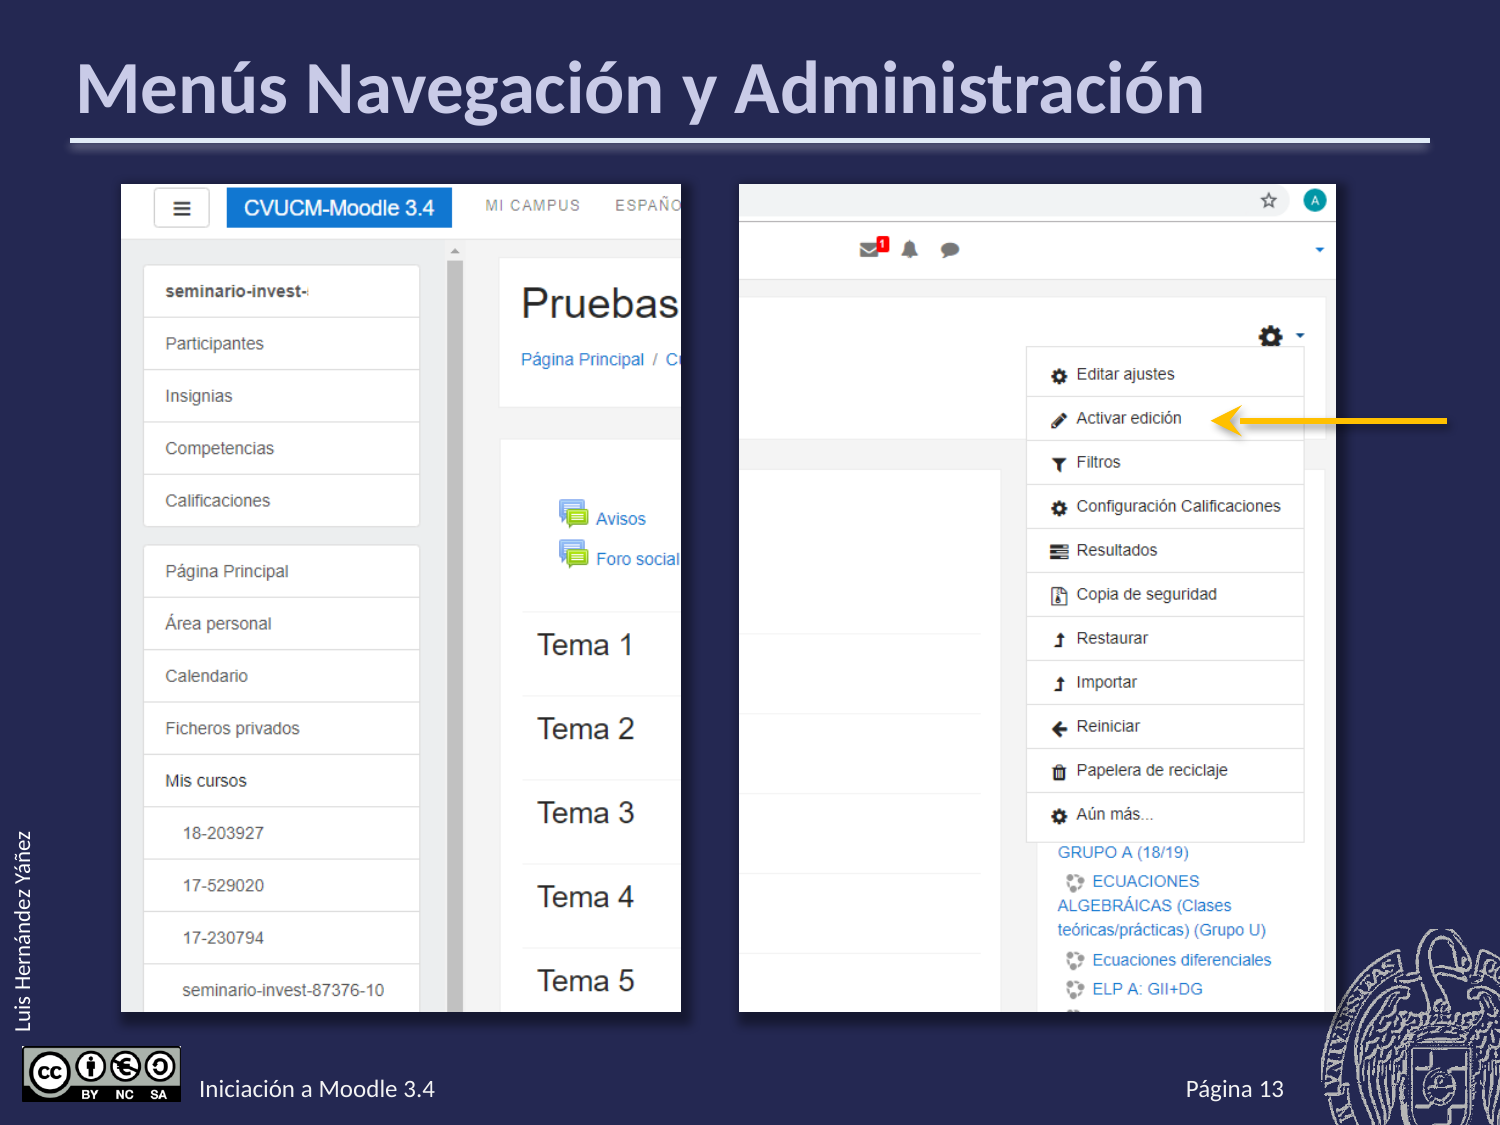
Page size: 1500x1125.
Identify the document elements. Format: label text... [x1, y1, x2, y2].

picture [22, 1046, 181, 1102]
picture [738, 184, 1337, 1012]
footer Iniciación a Moodle 3.4 [199, 1042, 1114, 1103]
picture [120, 184, 681, 1012]
picture [1321, 929, 1500, 1125]
title Menús Navegación y Administración [75, 46, 1425, 129]
slide_number Página 12 [1136, 1042, 1285, 1103]
